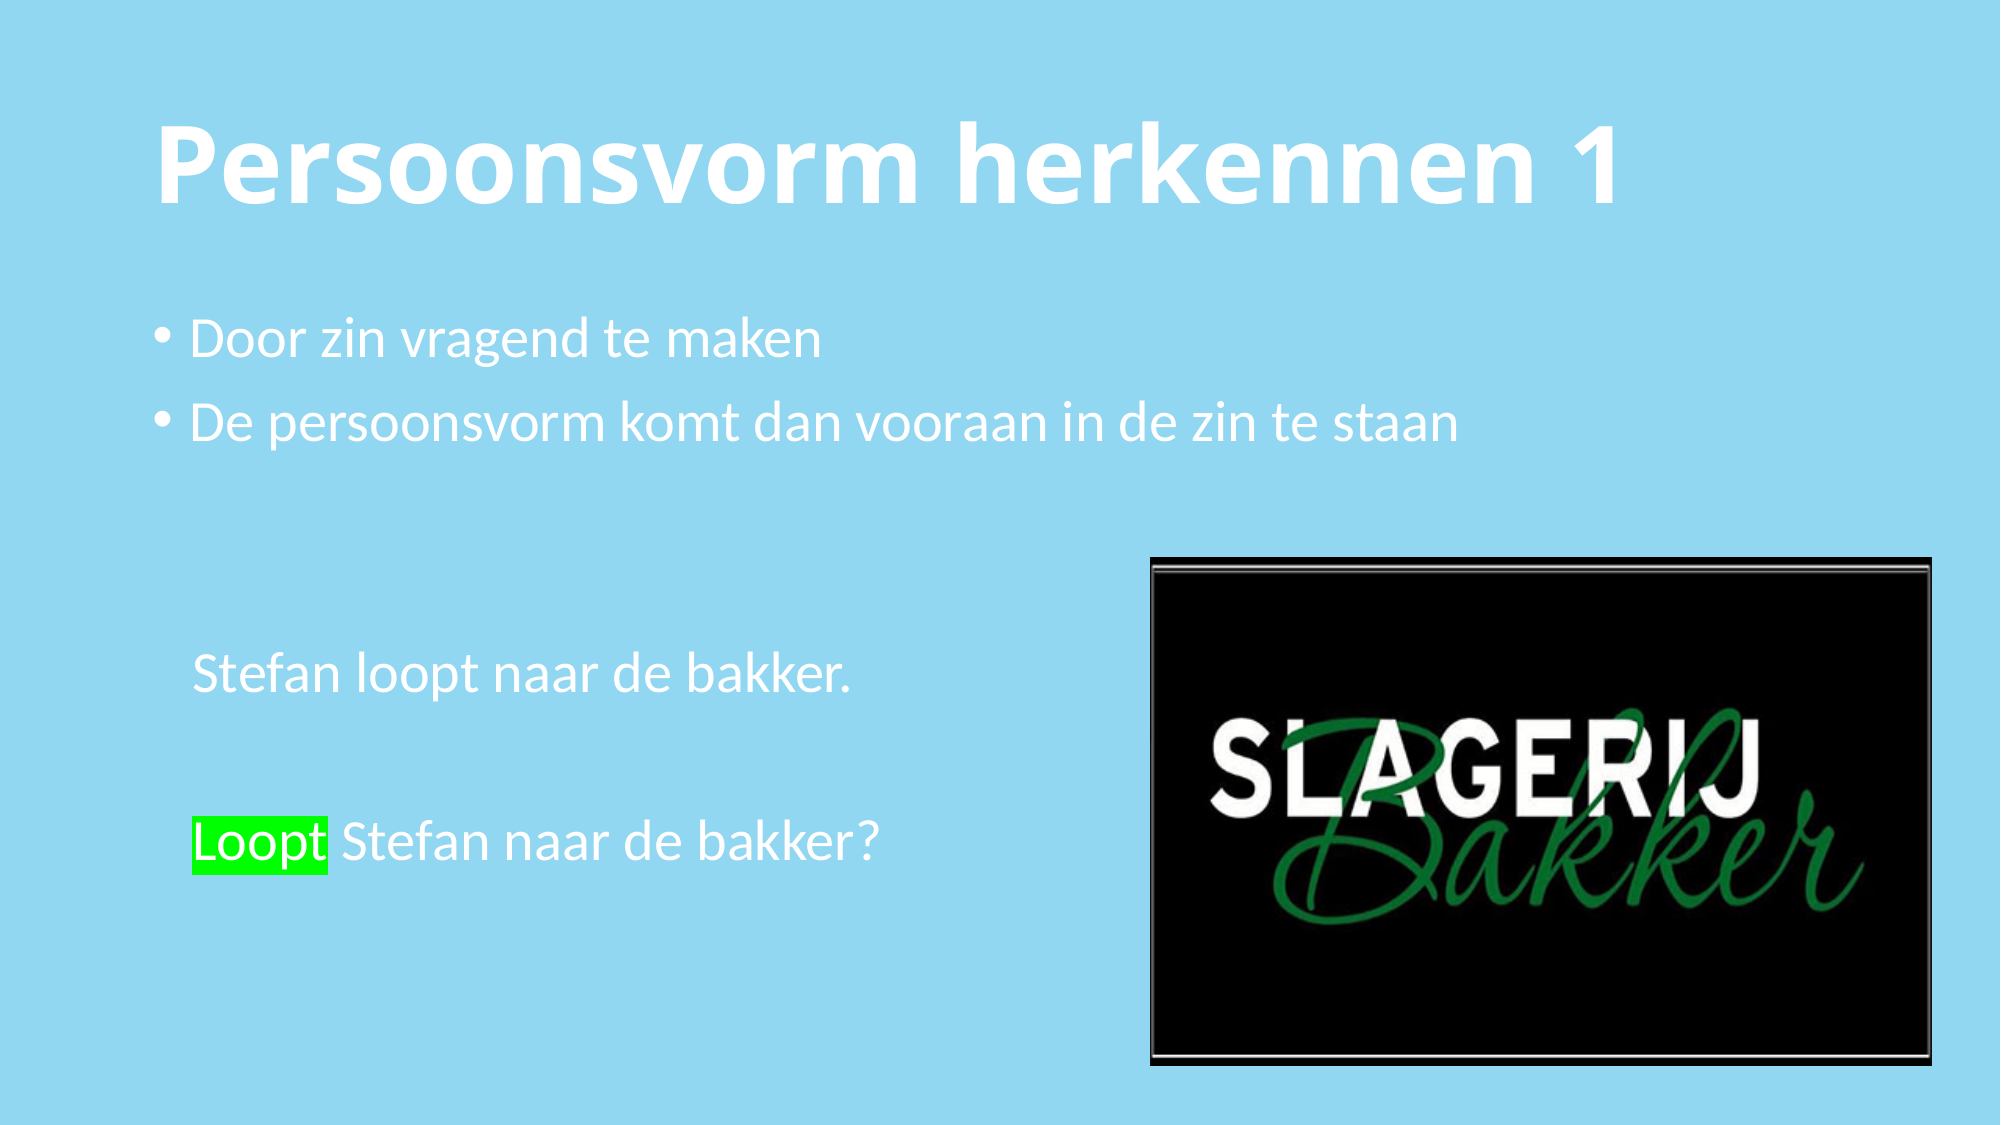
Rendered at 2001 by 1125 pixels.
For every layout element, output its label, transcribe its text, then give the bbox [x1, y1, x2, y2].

picture [1150, 557, 1932, 1066]
list Door zin vragend te maken De persoonsvorm komt dan vooraan in de zin te staan Stefan loopt naar de bakker. Loopt Stefan naar de bakker? [137, 299, 1863, 1014]
title Persoonsvorm herkennen 1 [137, 59, 1863, 278]
